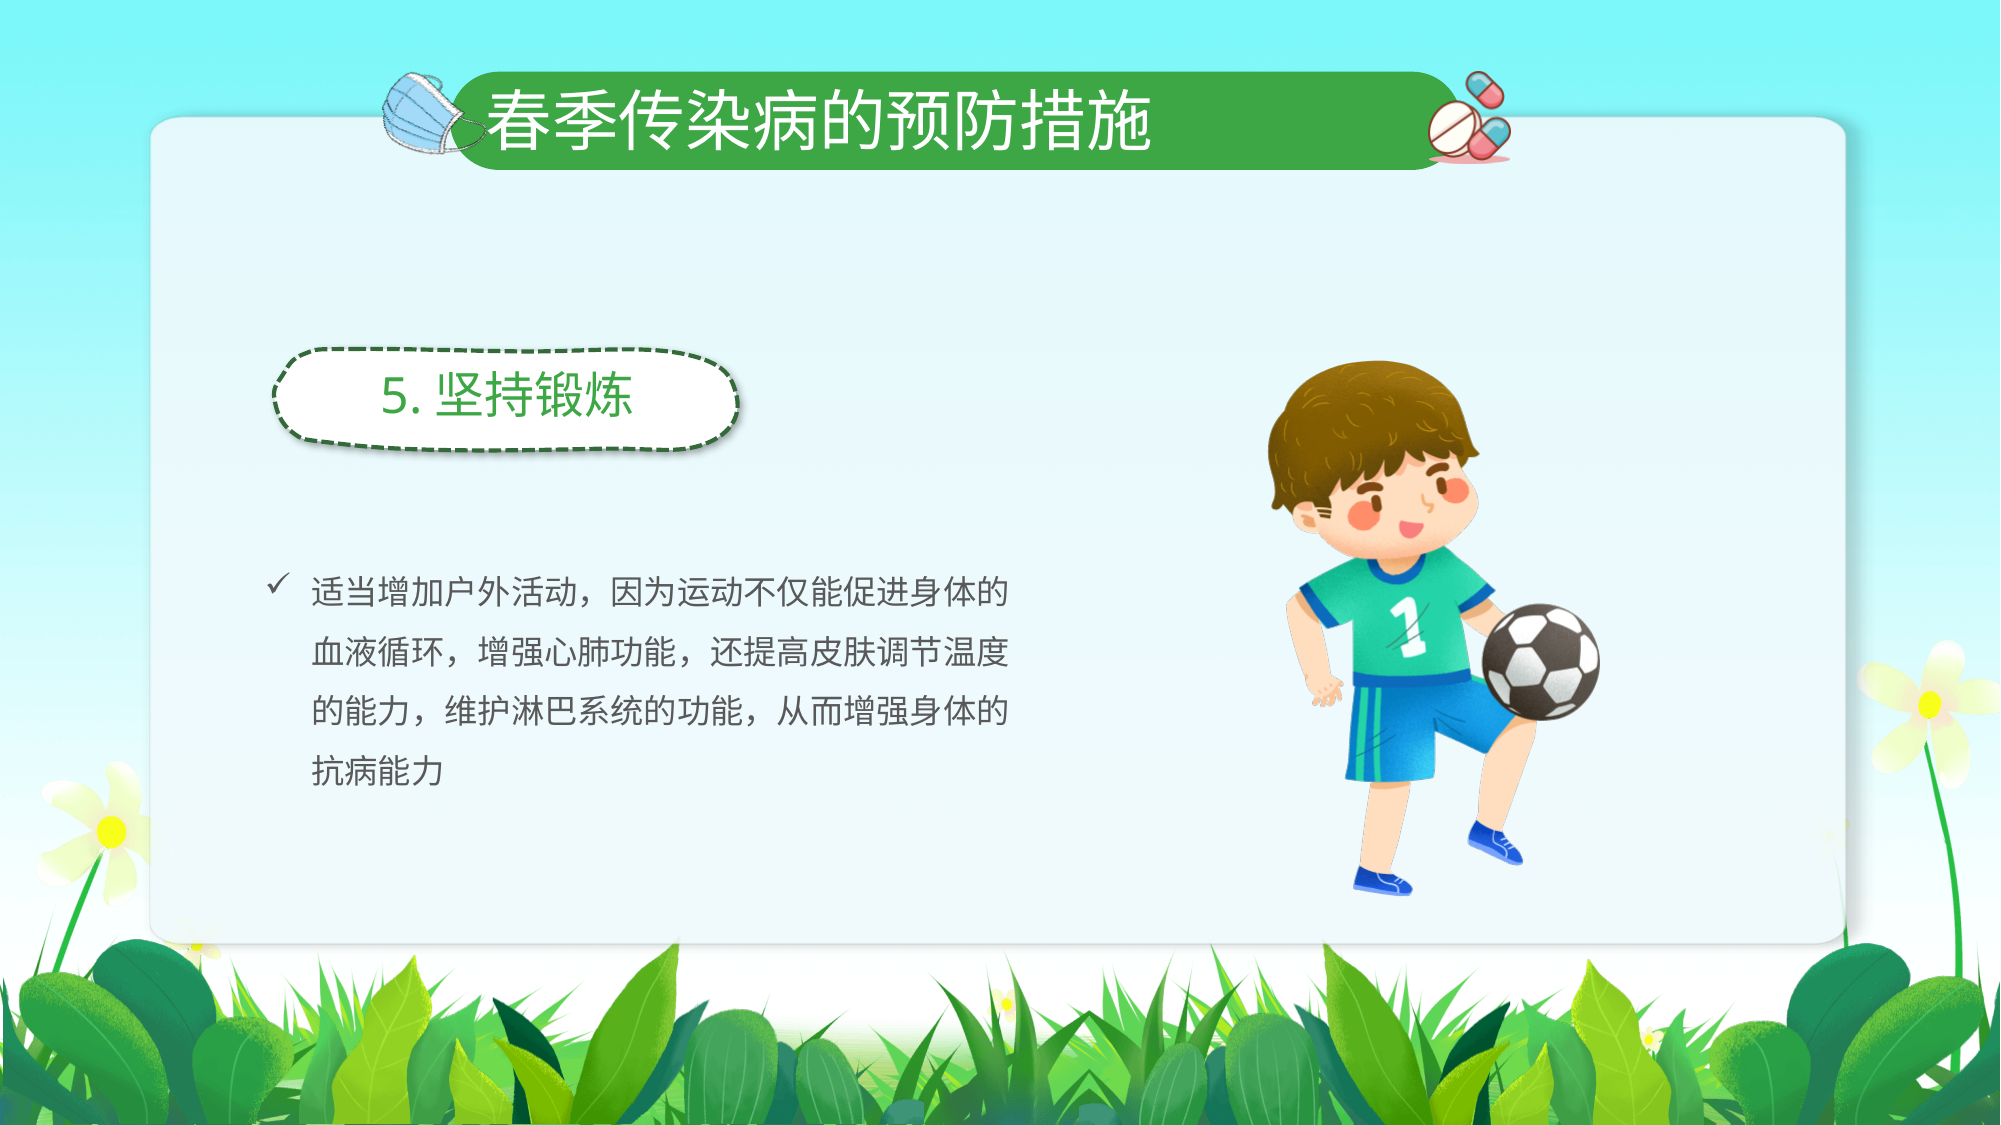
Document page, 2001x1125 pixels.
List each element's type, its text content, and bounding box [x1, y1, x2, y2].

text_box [359, 51, 1511, 188]
picture [0, 0, 2001, 1125]
text_box 适当增加户外活动，因为运动不仅能促进身体的血液循环，增强心肺功能，还提高皮肤调节温度的能力，维护淋巴系统的功能，从而增强身体的抗病能力 [249, 543, 1056, 798]
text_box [215, 348, 801, 451]
